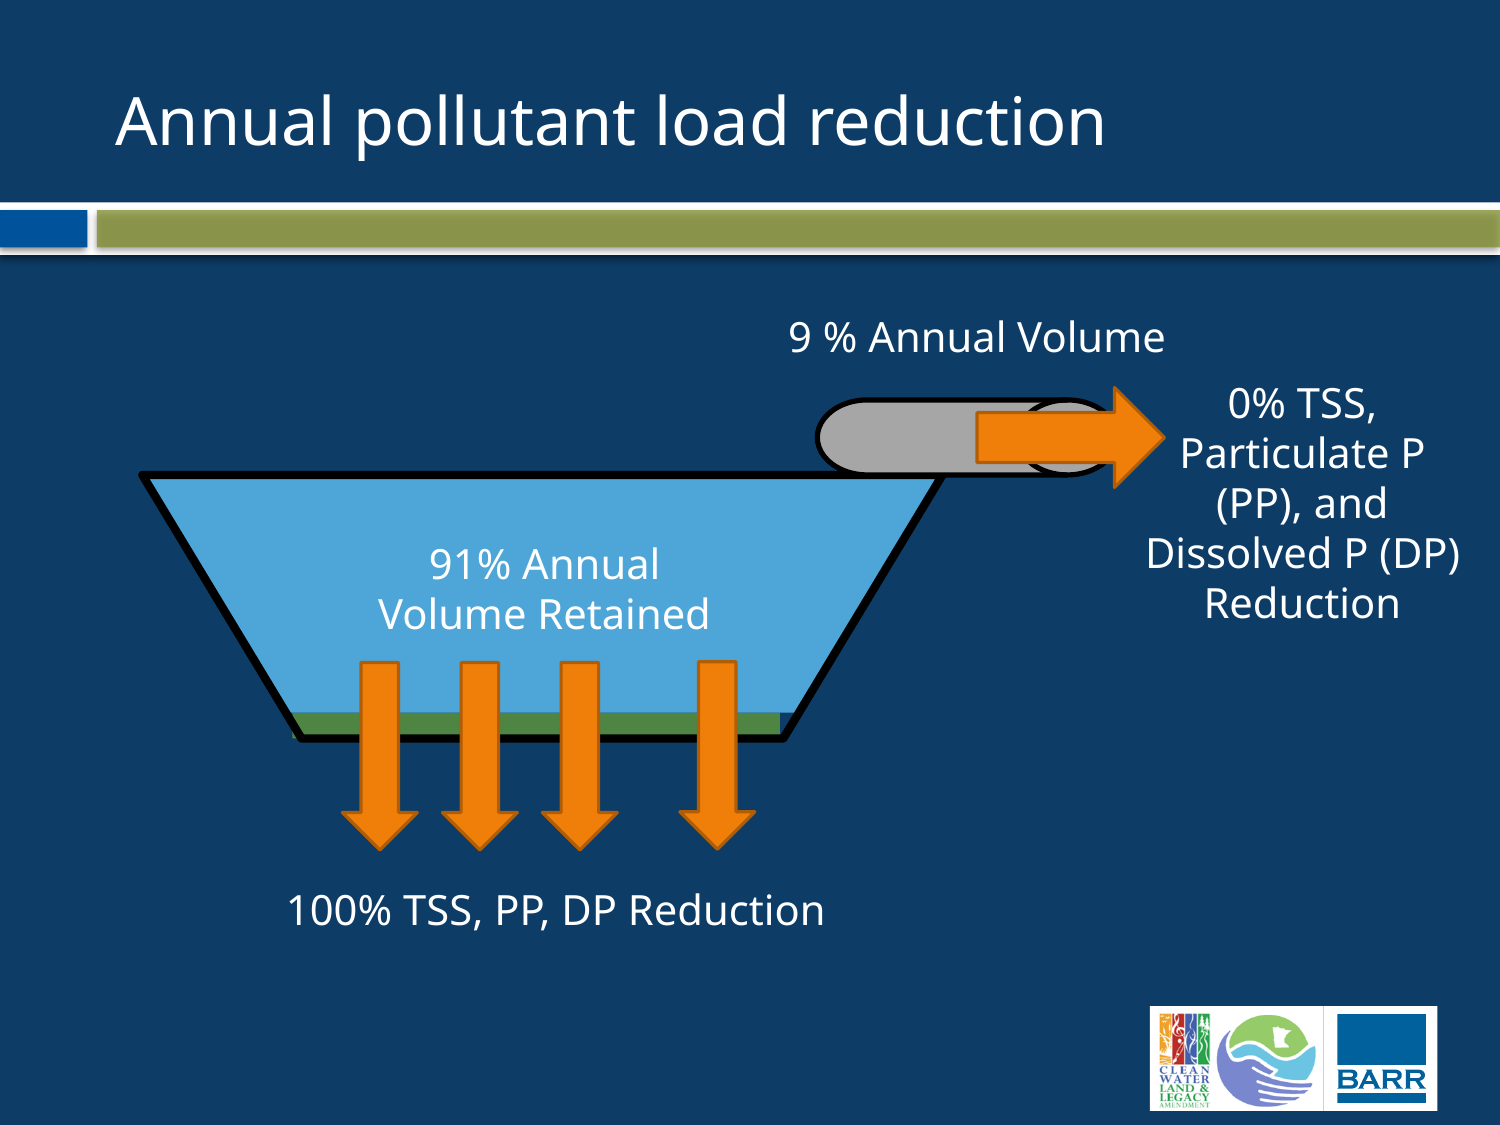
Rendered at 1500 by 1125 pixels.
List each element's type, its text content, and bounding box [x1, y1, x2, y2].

text_box [440, 660, 519, 852]
text_box [975, 386, 1117, 489]
text_box [141, 473, 944, 740]
text_box [340, 660, 419, 852]
title Annual pollutant load reduction [100, 37, 1438, 200]
text_box 91% Annual Volume Retained [339, 530, 750, 646]
text_box [540, 660, 619, 852]
picture [1149, 1006, 1323, 1111]
text_box 0% TSS, Particulate P (PP), and Dissolved P (DP) Reduction [1117, 368, 1488, 634]
text_box [291, 726, 299, 740]
text_box 100% TSS, PP, DP Reduction [271, 876, 841, 941]
text_box [815, 398, 1105, 477]
text_box 9 % Annual Volume [773, 303, 1181, 369]
text_box [678, 660, 757, 851]
